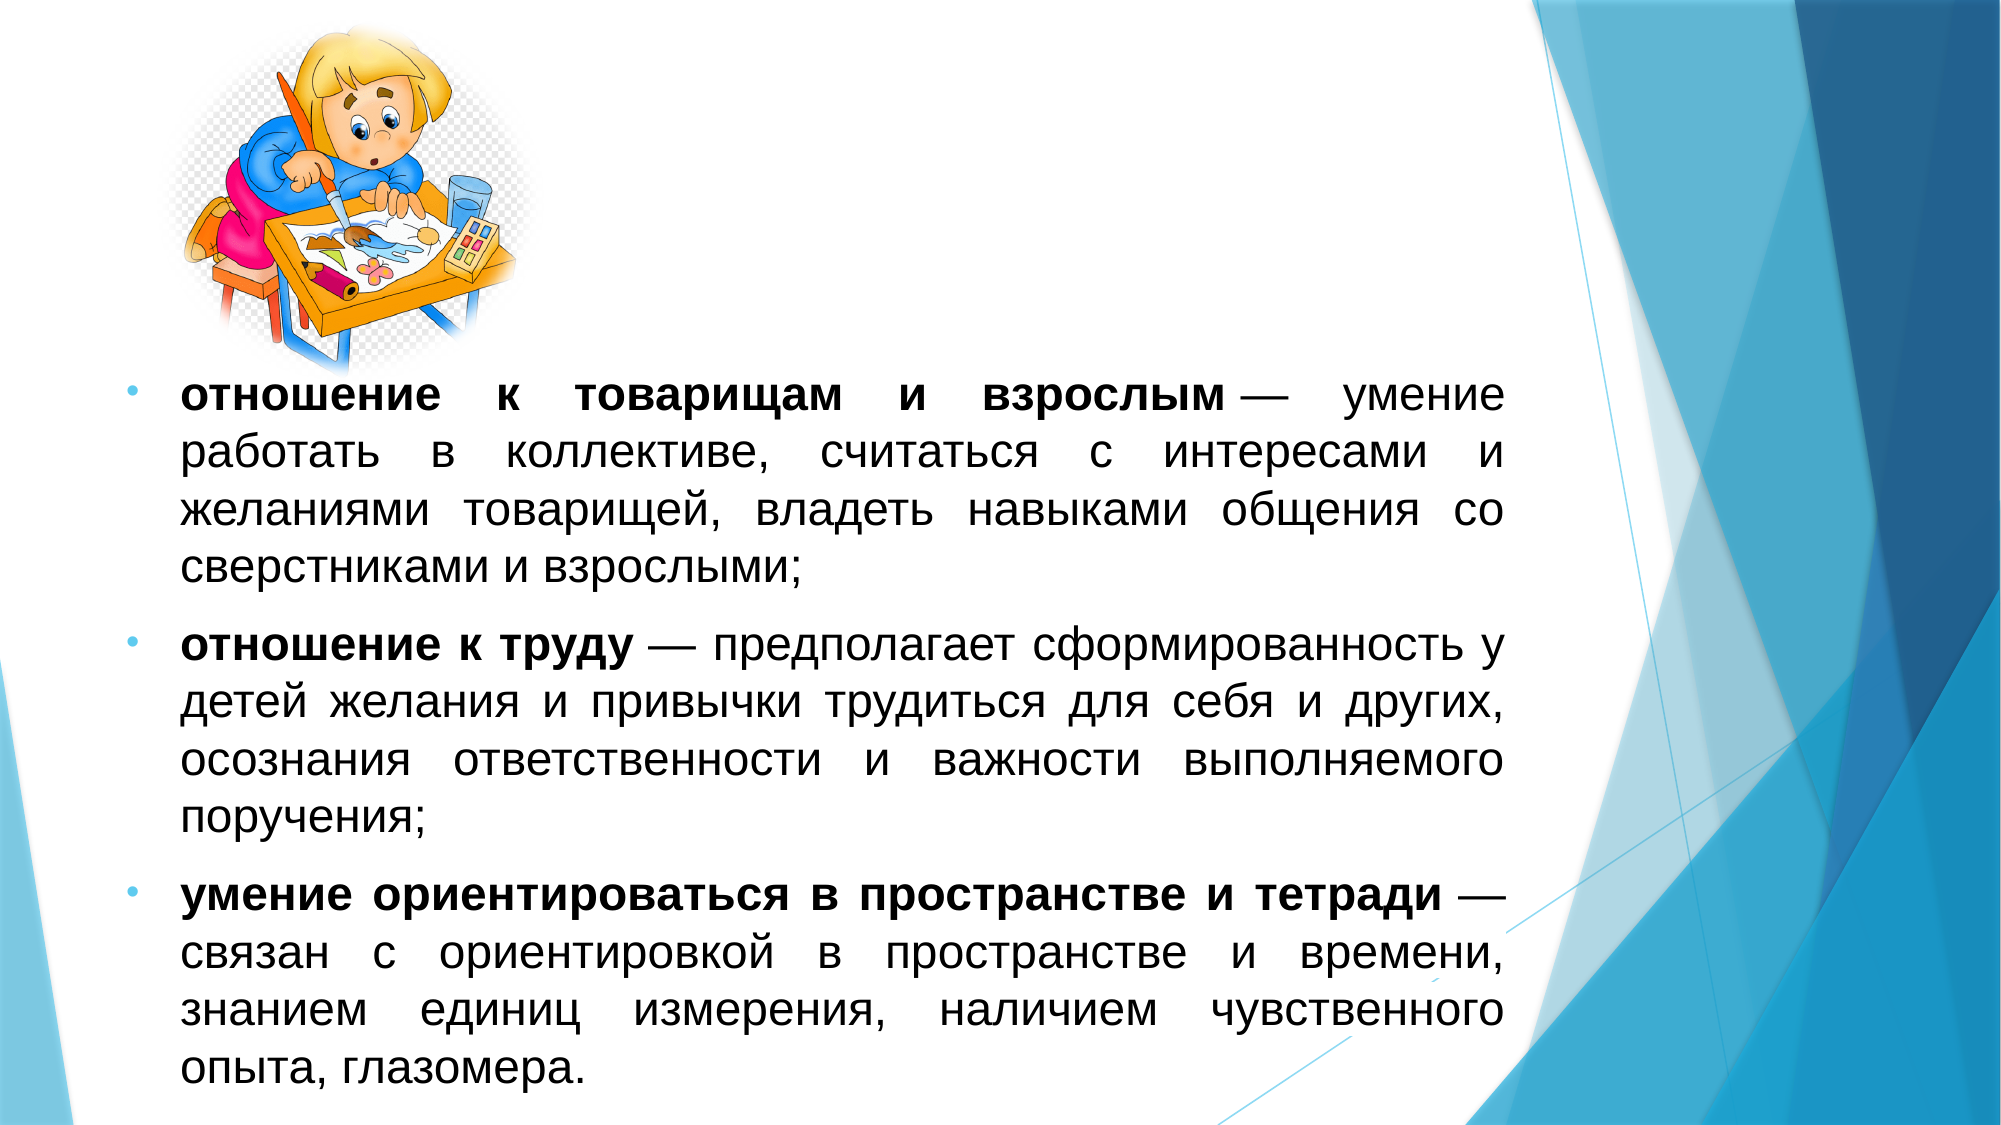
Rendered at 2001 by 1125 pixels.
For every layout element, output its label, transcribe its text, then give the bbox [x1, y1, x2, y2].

picture [156, 19, 546, 383]
list отношение к товарищам и взрослым — умение работать в коллективе, считаться с интересами и желаниями товарищей, владеть навыками общения со сверстниками и взрослыми; отношение к труду — предполагает сформированность у детей желания и привычки трудиться для себя и других, осознания ответственности и важности выполняемого поручения; умение ориентироваться в пространстве и тетради — связан с ориентировкой в пространстве и времени, знанием единиц измерения, наличием чувственного опыта, глазомера. [111, 354, 1522, 1105]
